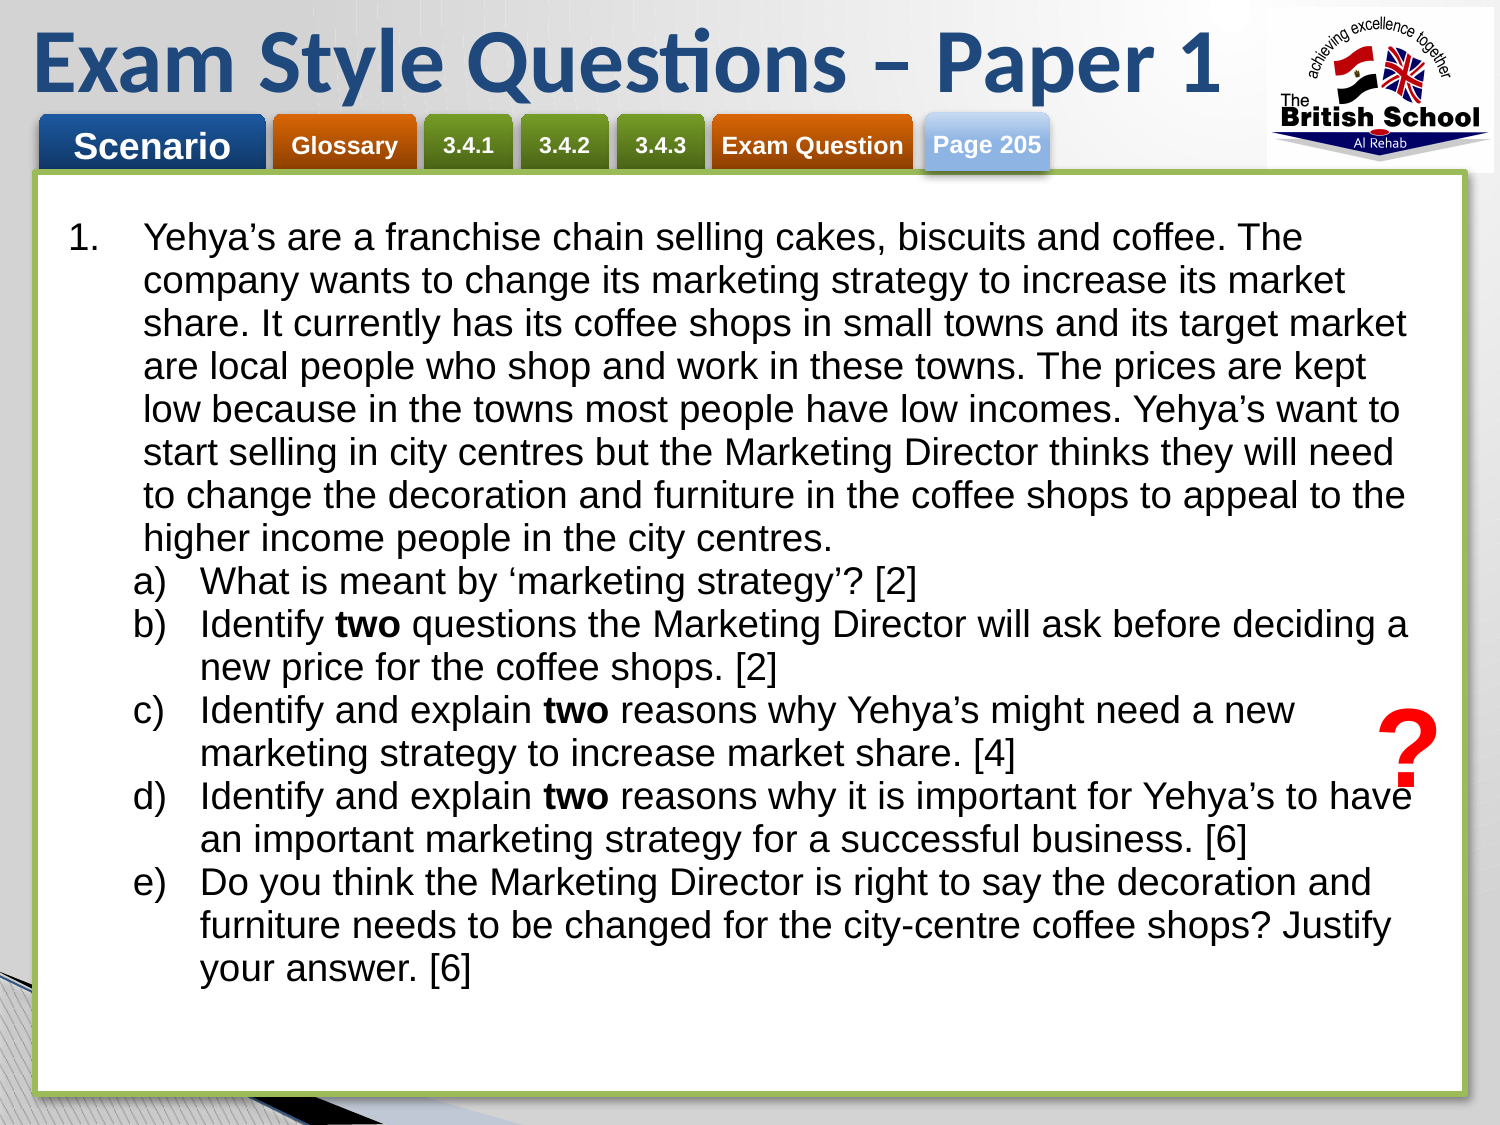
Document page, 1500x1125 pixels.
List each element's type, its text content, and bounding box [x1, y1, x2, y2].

text_box Page 205 [924, 112, 1051, 172]
picture [281, 1114, 303, 1125]
title Exam Style Questions – Paper 1 [17, 7, 1258, 106]
table_header Yehya’s are a franchise chain selling cakes, biscuits and coffee. The company wants to change its marketing strategy to increase its market share. It currently has its coffee shops in small towns and its target market are local people who shop and work in these towns. The prices are kept low because in the towns most people have low incomes. Yehya’s want to start selling in city centres but the Marketing Director thinks they will need to change the decoration and furniture in the coffee shops to appeal to the higher income people in the city centres. What is meant by ‘marketing strategy’? [2] Identify two questions the Marketing Director will ask before deciding a new price for the coffee shops. [2] Identify and explain two reasons why Yehya’s might need a new marketing strategy to increase market share. [4] Identify and explain two reasons why it is important for Yehya’s to have an important marketing strategy for a successful business. [6] Do you think the Marketing Director is right to say the decoration and furniture needs to be changed for the city-centre coffee shops? Justify your answer. [6] [53, 208, 1447, 1081]
text_box ? [1367, 674, 1450, 811]
picture [1267, 7, 1495, 173]
